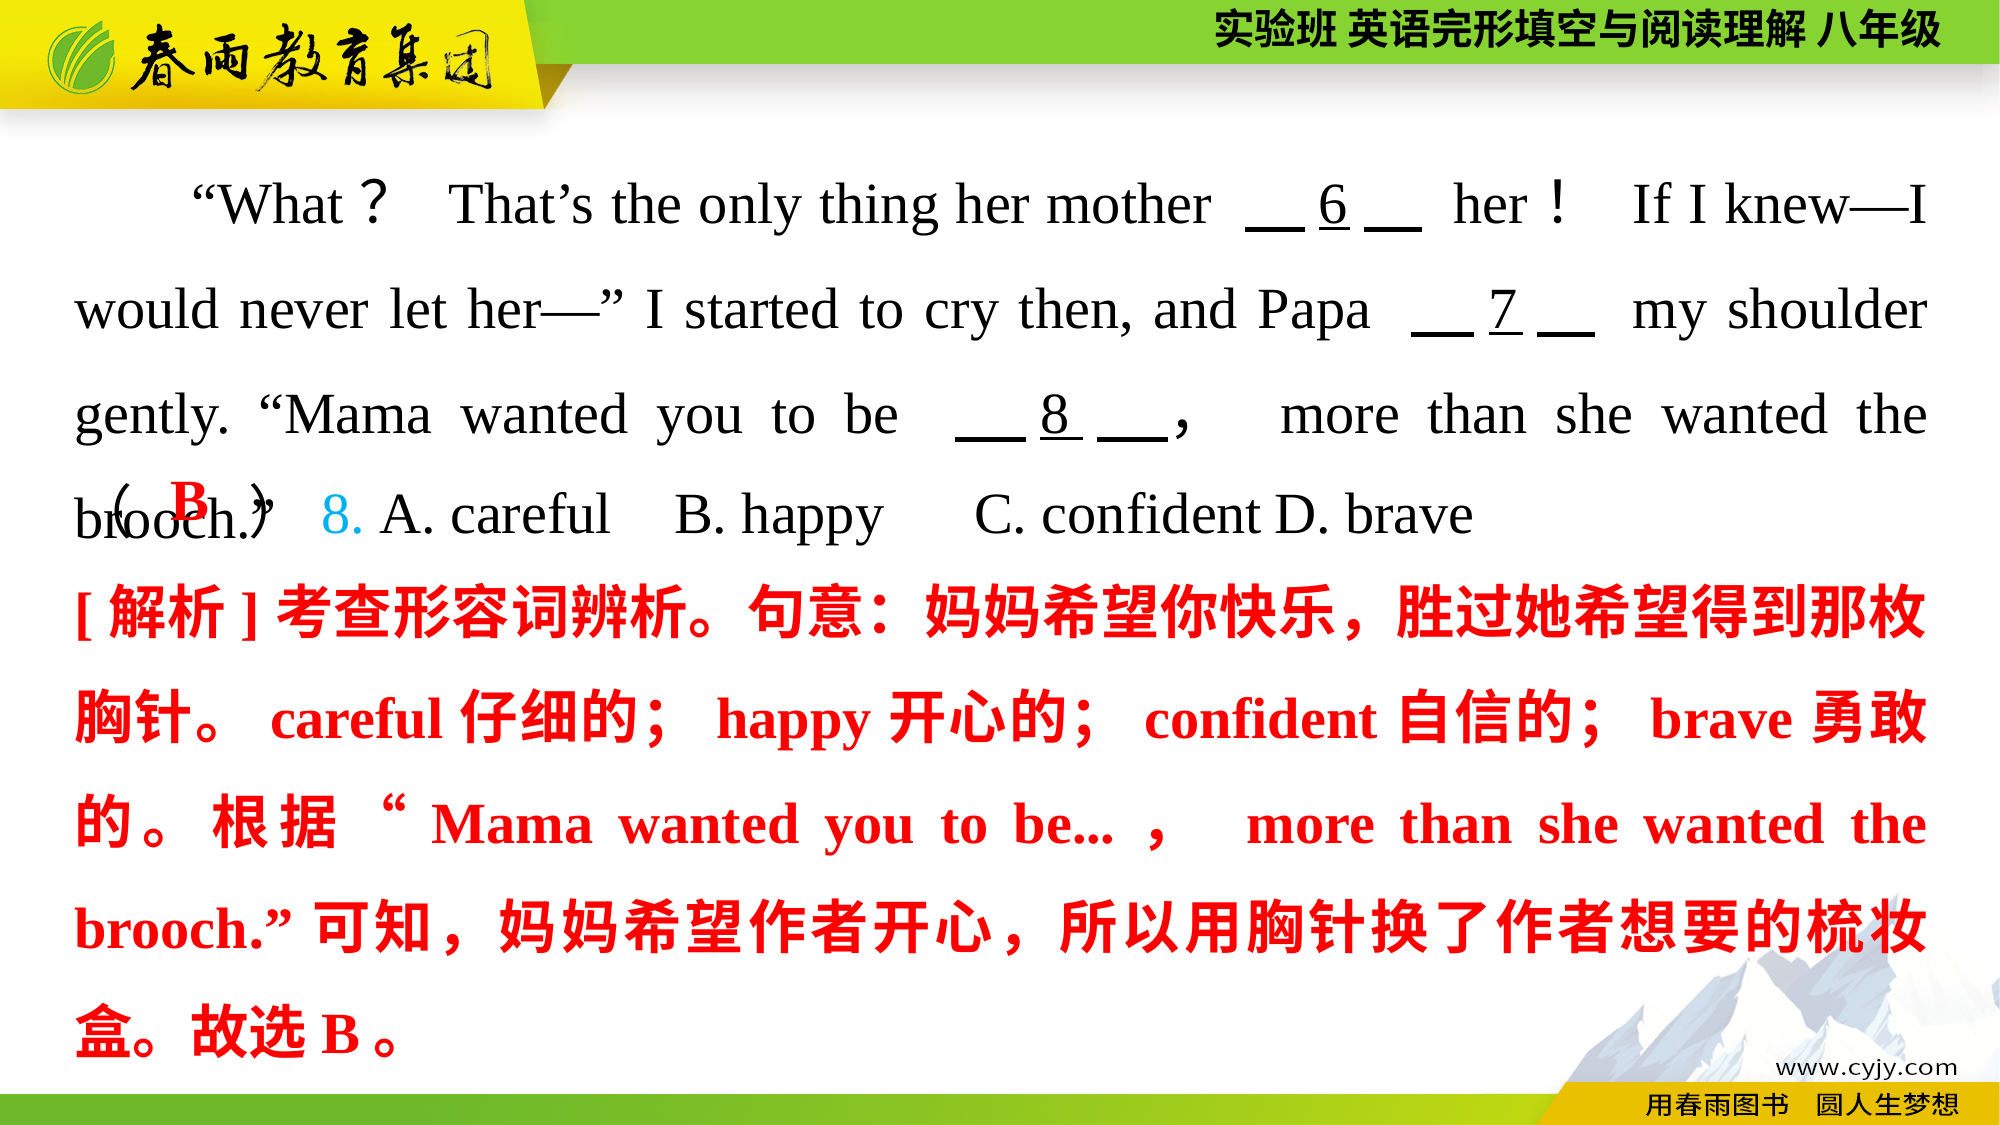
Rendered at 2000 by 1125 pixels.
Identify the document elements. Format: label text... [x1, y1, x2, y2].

text_box [解析]考查形容词辨析。句意：妈妈希望你快乐，胜过她希望得到那枚胸针。careful仔细的；happy开心的；confident自信的；brave勇敢的。根据“Mama wanted you to be...， more than she wanted the brooch.”可知，妈妈希望作者开心，所以用胸针换了作者想要的梳妆盒。故选B。 [59, 533, 1944, 1073]
list “What？ That’s the only thing her mother 6 her！ If I knew—I would never let her—” I started to cry then, and Papa 7 my shoulder gently. “Mama wanted you to be 8 ， more than she wanted the brooch.” [59, 122, 1944, 432]
picture [0, 0, 2000, 1125]
text_box （ ）8. A. careful B. happy C. confident D. brave [59, 432, 1944, 533]
text_box B [155, 455, 225, 533]
